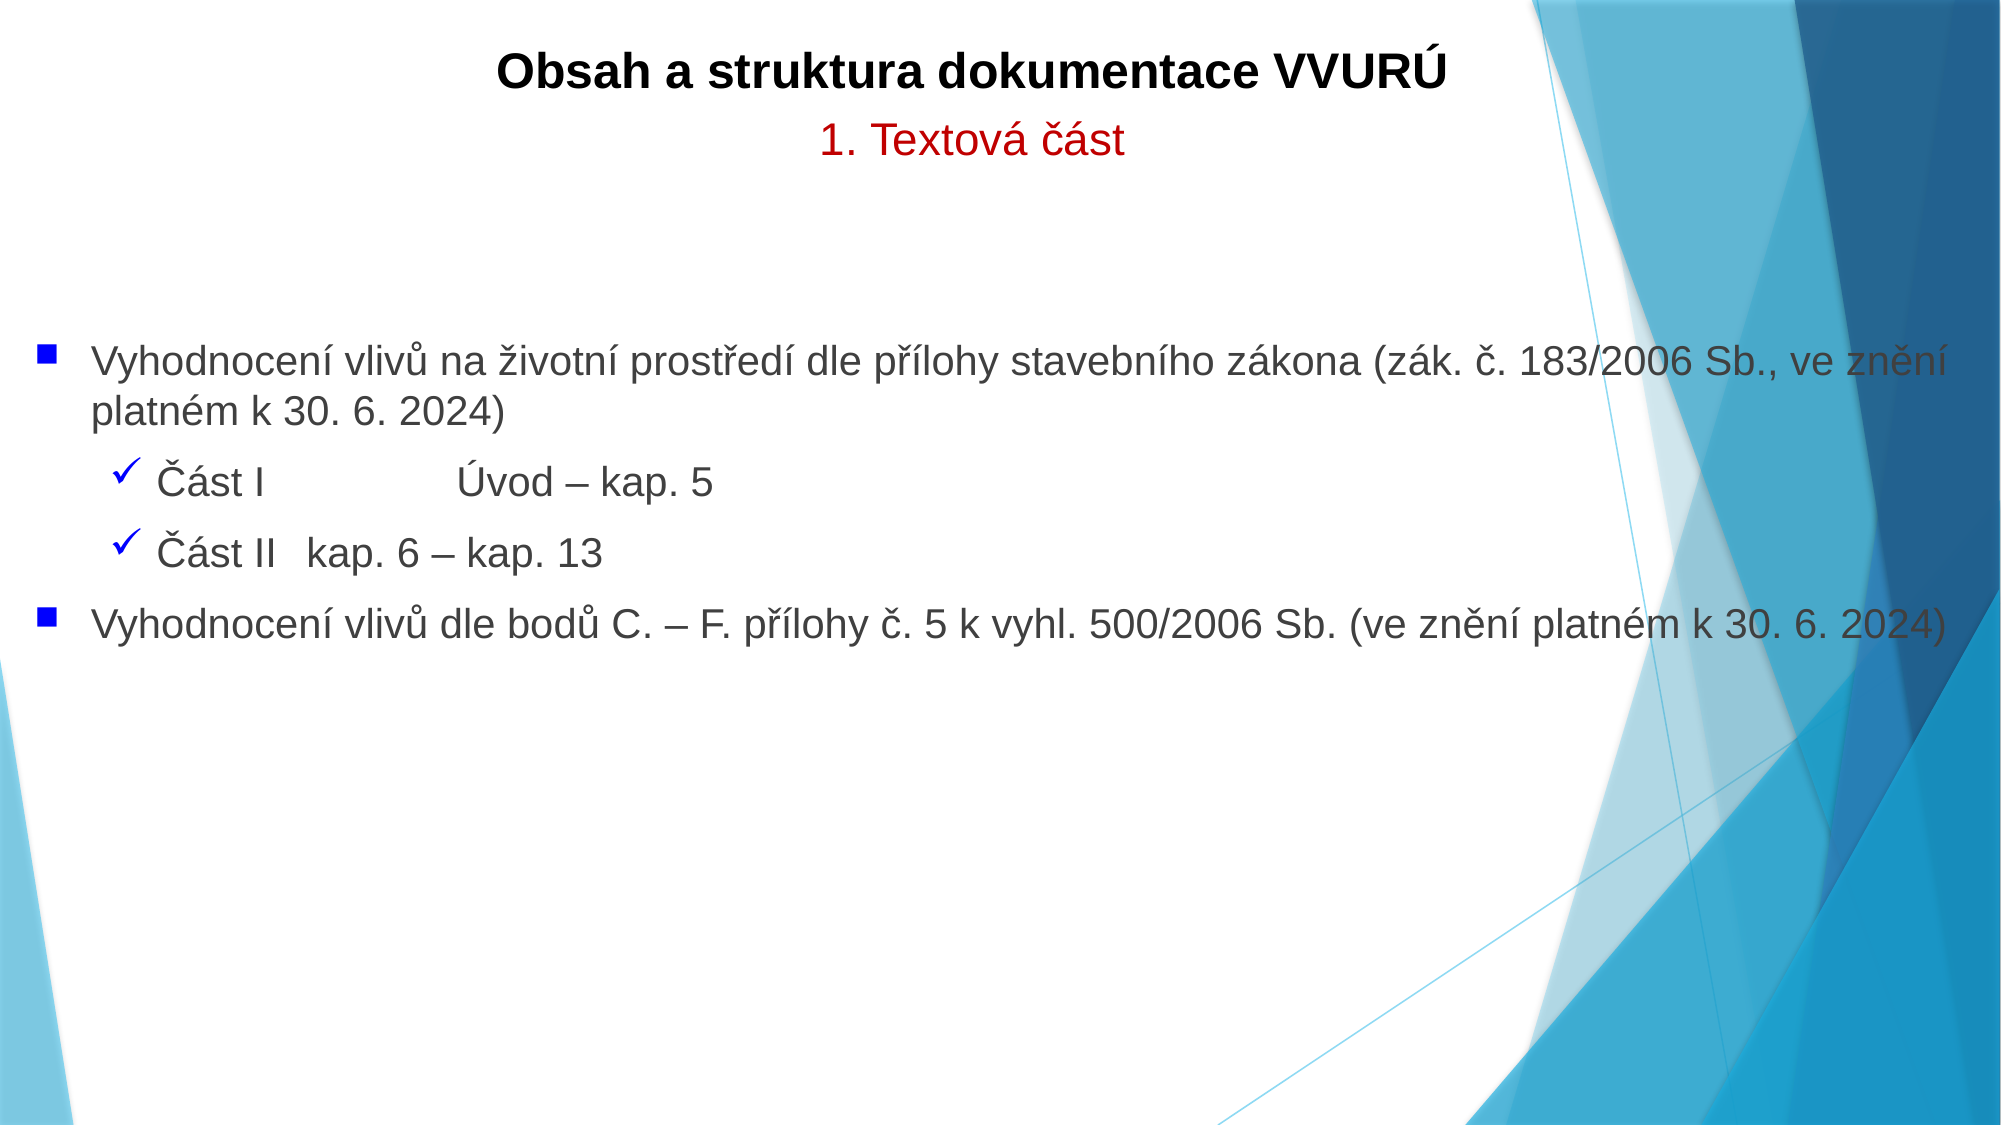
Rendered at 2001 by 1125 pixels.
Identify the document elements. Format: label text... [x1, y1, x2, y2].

list Vyhodnocení vlivů na životní prostředí dle přílohy stavebního zákona (zák. č. 183/2006 Sb., ve znění platném k 30. 6. 2024) Část I Úvod – kap. 5 Část II kap. 6 – kap. 13 Vyhodnocení vlivů dle bodů C. – F. přílohy č. 5 k vyhl. 500/2006 Sb. (ve znění platném k 30. 6. 2024) [19, 326, 1981, 1013]
title Obsah a struktura dokumentace VVURÚ 1. Textová část [0, 19, 1945, 197]
